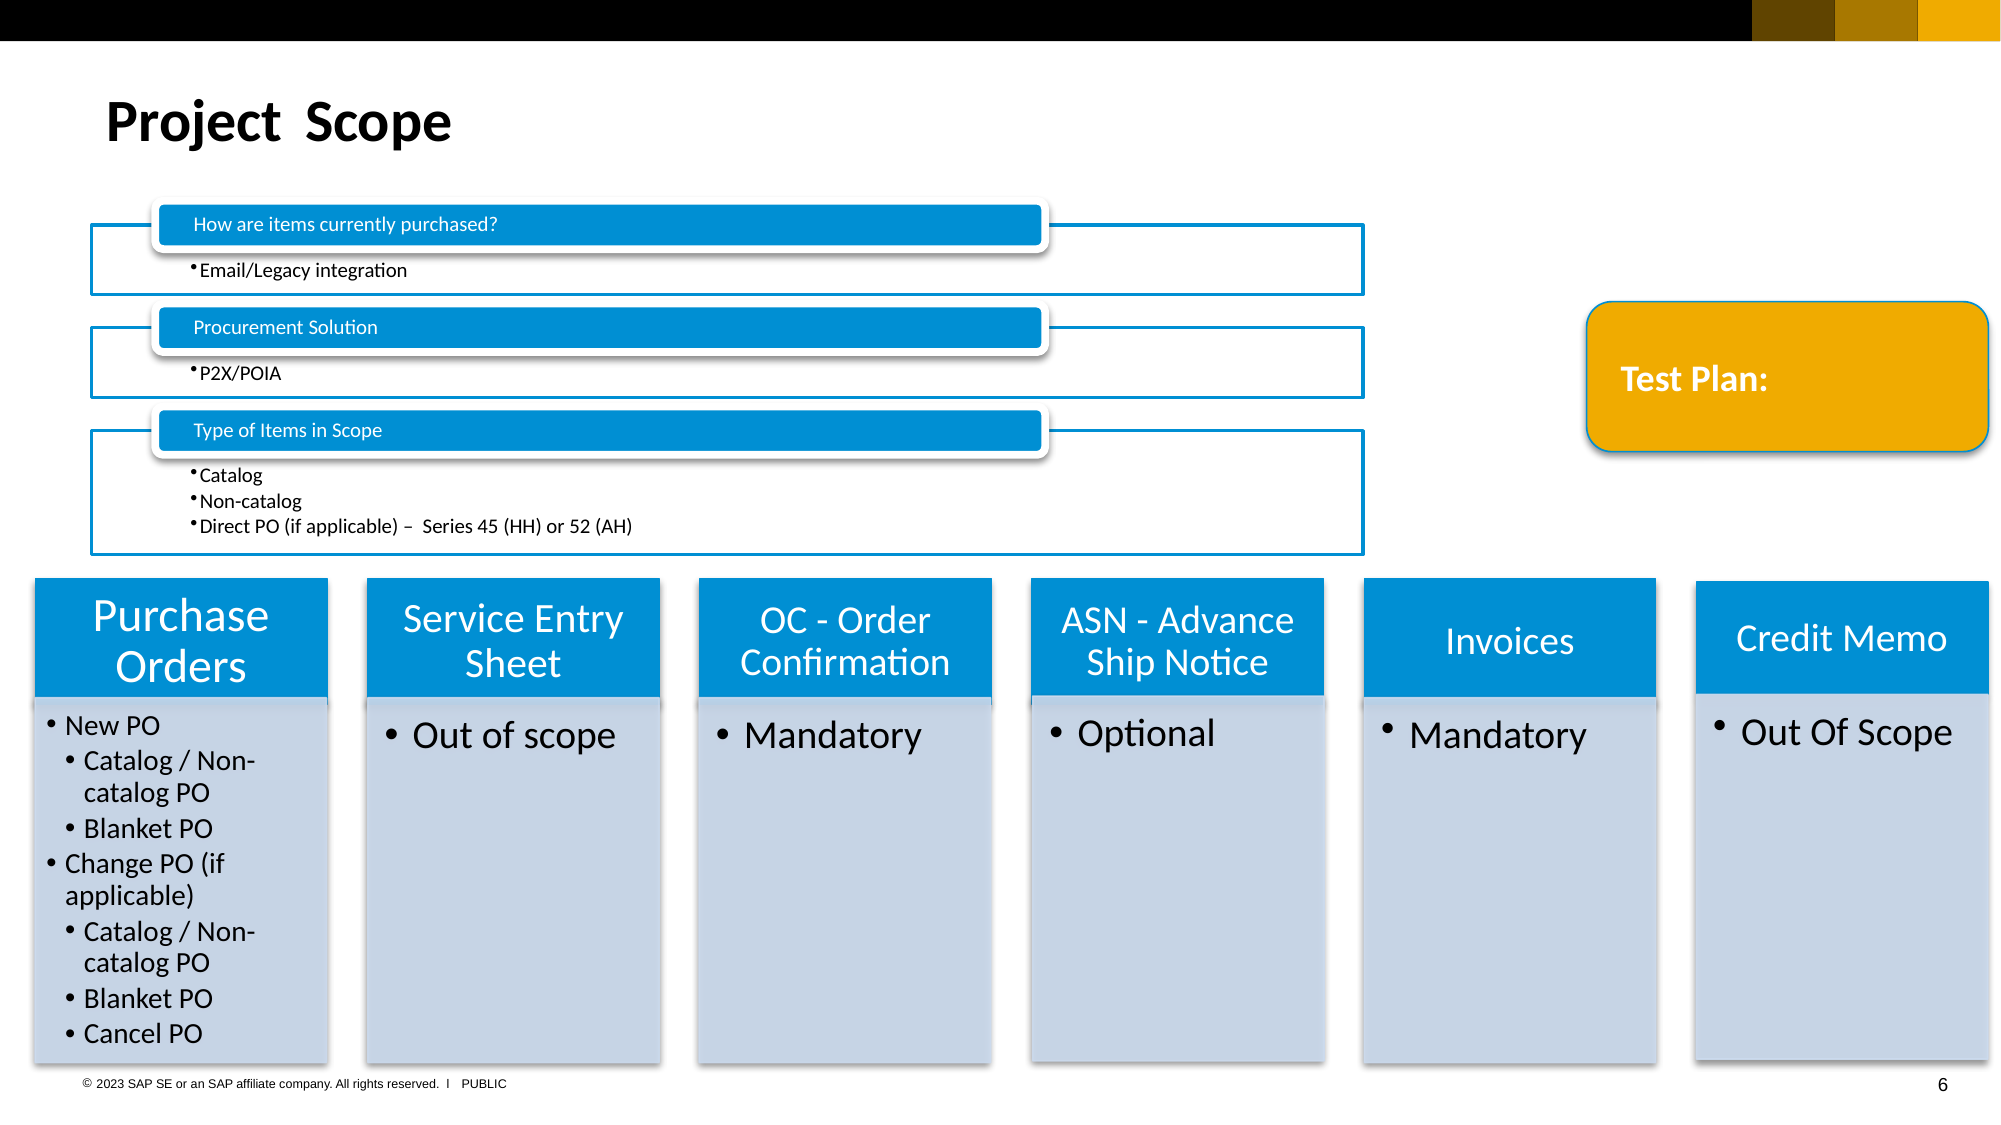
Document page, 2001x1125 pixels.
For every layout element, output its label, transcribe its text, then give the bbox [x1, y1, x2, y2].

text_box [34, 575, 1989, 1066]
text_box Project Scope [91, 59, 1863, 168]
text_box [91, 192, 1364, 563]
text_box Test Plan: [1586, 301, 1989, 452]
